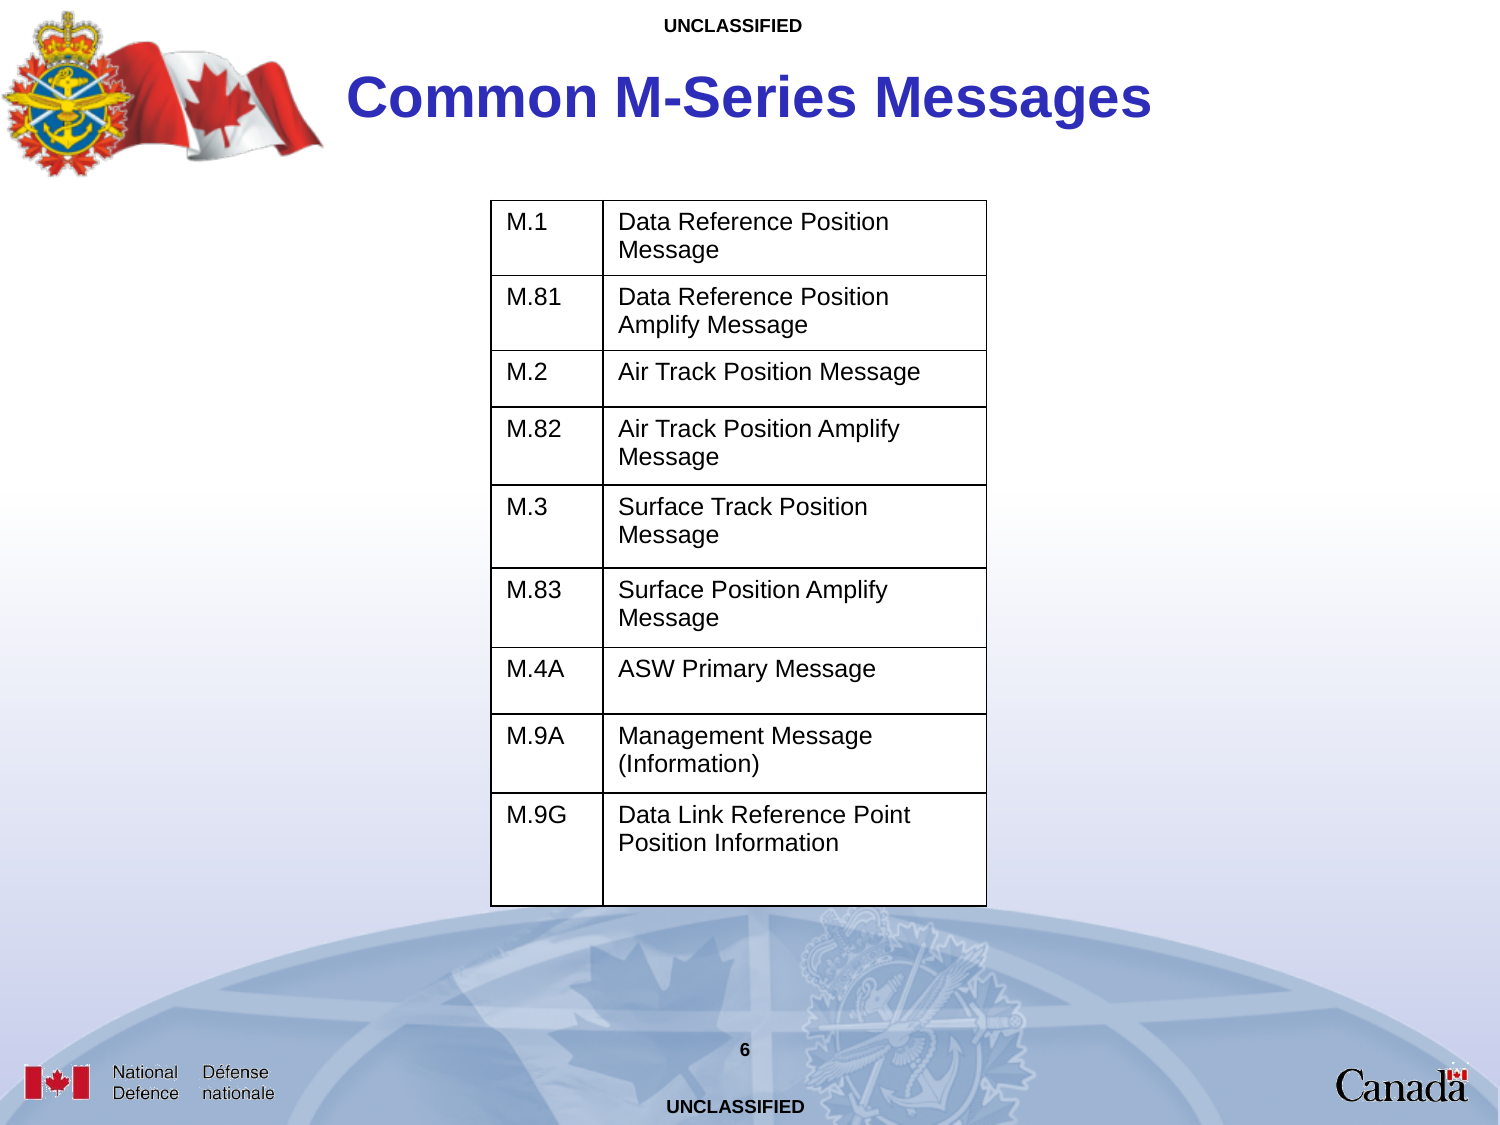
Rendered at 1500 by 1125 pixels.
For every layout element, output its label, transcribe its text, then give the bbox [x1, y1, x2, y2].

table_cell M.9A [492, 715, 602, 792]
picture [1329, 1062, 1475, 1108]
table_cell ASW Primary Message [604, 648, 986, 713]
table_cell M.3 [492, 486, 602, 567]
table_cell M.2 [492, 351, 602, 406]
table_cell M.81 [492, 276, 602, 350]
text_box Common M-Series Messages [0, 0, 1500, 188]
picture [24, 1064, 275, 1100]
table_cell Management Message (Information) [604, 715, 986, 792]
table_cell M.83 [492, 569, 602, 647]
table_header M.1 [492, 201, 602, 275]
table_header Data Reference Position Message [604, 201, 986, 275]
table_cell M.4A [492, 648, 602, 713]
table_cell Data Reference Position Amplify Message [604, 276, 986, 350]
table_cell Air Track Position Message [604, 351, 986, 406]
table_cell M.82 [492, 408, 602, 484]
table_cell Surface Track Position Message [604, 486, 986, 567]
table_cell Data Link Reference Point Position Information [604, 794, 986, 905]
table_cell Air Track Position Amplify Message [604, 408, 986, 484]
table_cell Surface Position Amplify Message [604, 569, 986, 647]
table_cell M.9G [492, 794, 602, 905]
